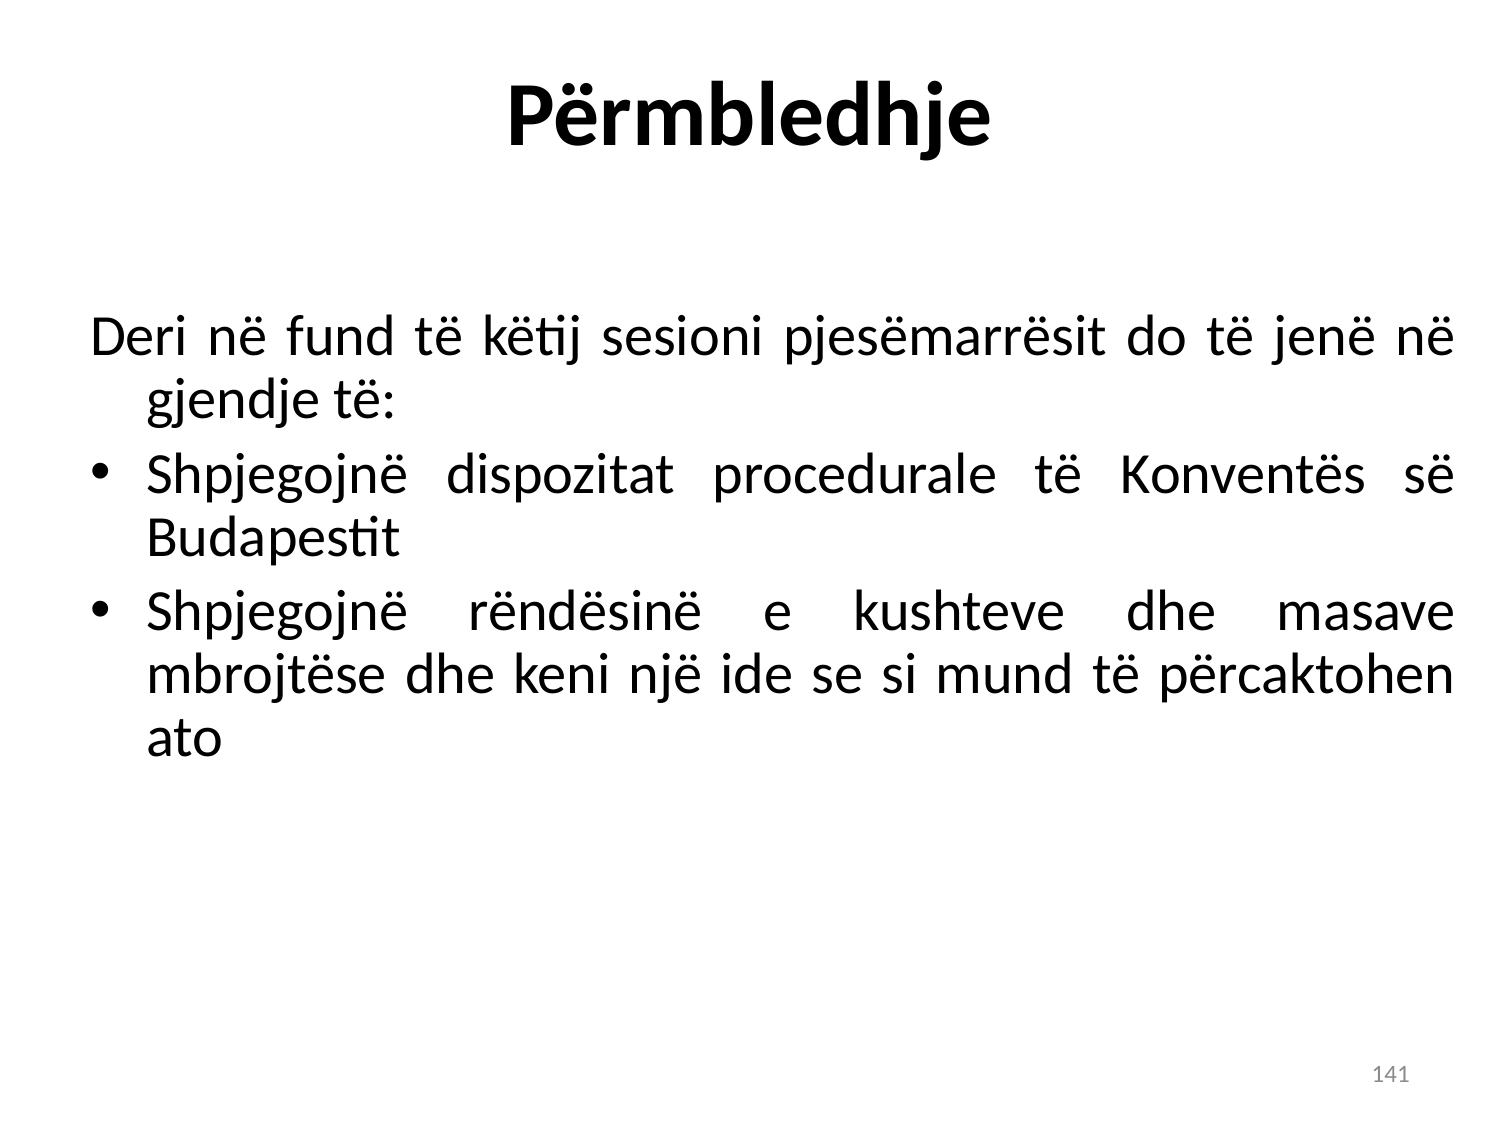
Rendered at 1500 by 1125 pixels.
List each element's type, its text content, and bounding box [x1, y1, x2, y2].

list Deri në fund të këtij sesioni pjesëmarrësit do të jenë në gjendje të: Shpjegojnë dispozitat procedurale të Konventës së Budapestit Shpjegojnë rëndësinë e kushteve dhe masave mbrojtëse dhe keni një ide se si mund të përcaktohen ato [74, 226, 1472, 1006]
slide_number 141 [1074, 1042, 1425, 1103]
title Përmbledhje [74, 44, 1426, 173]
